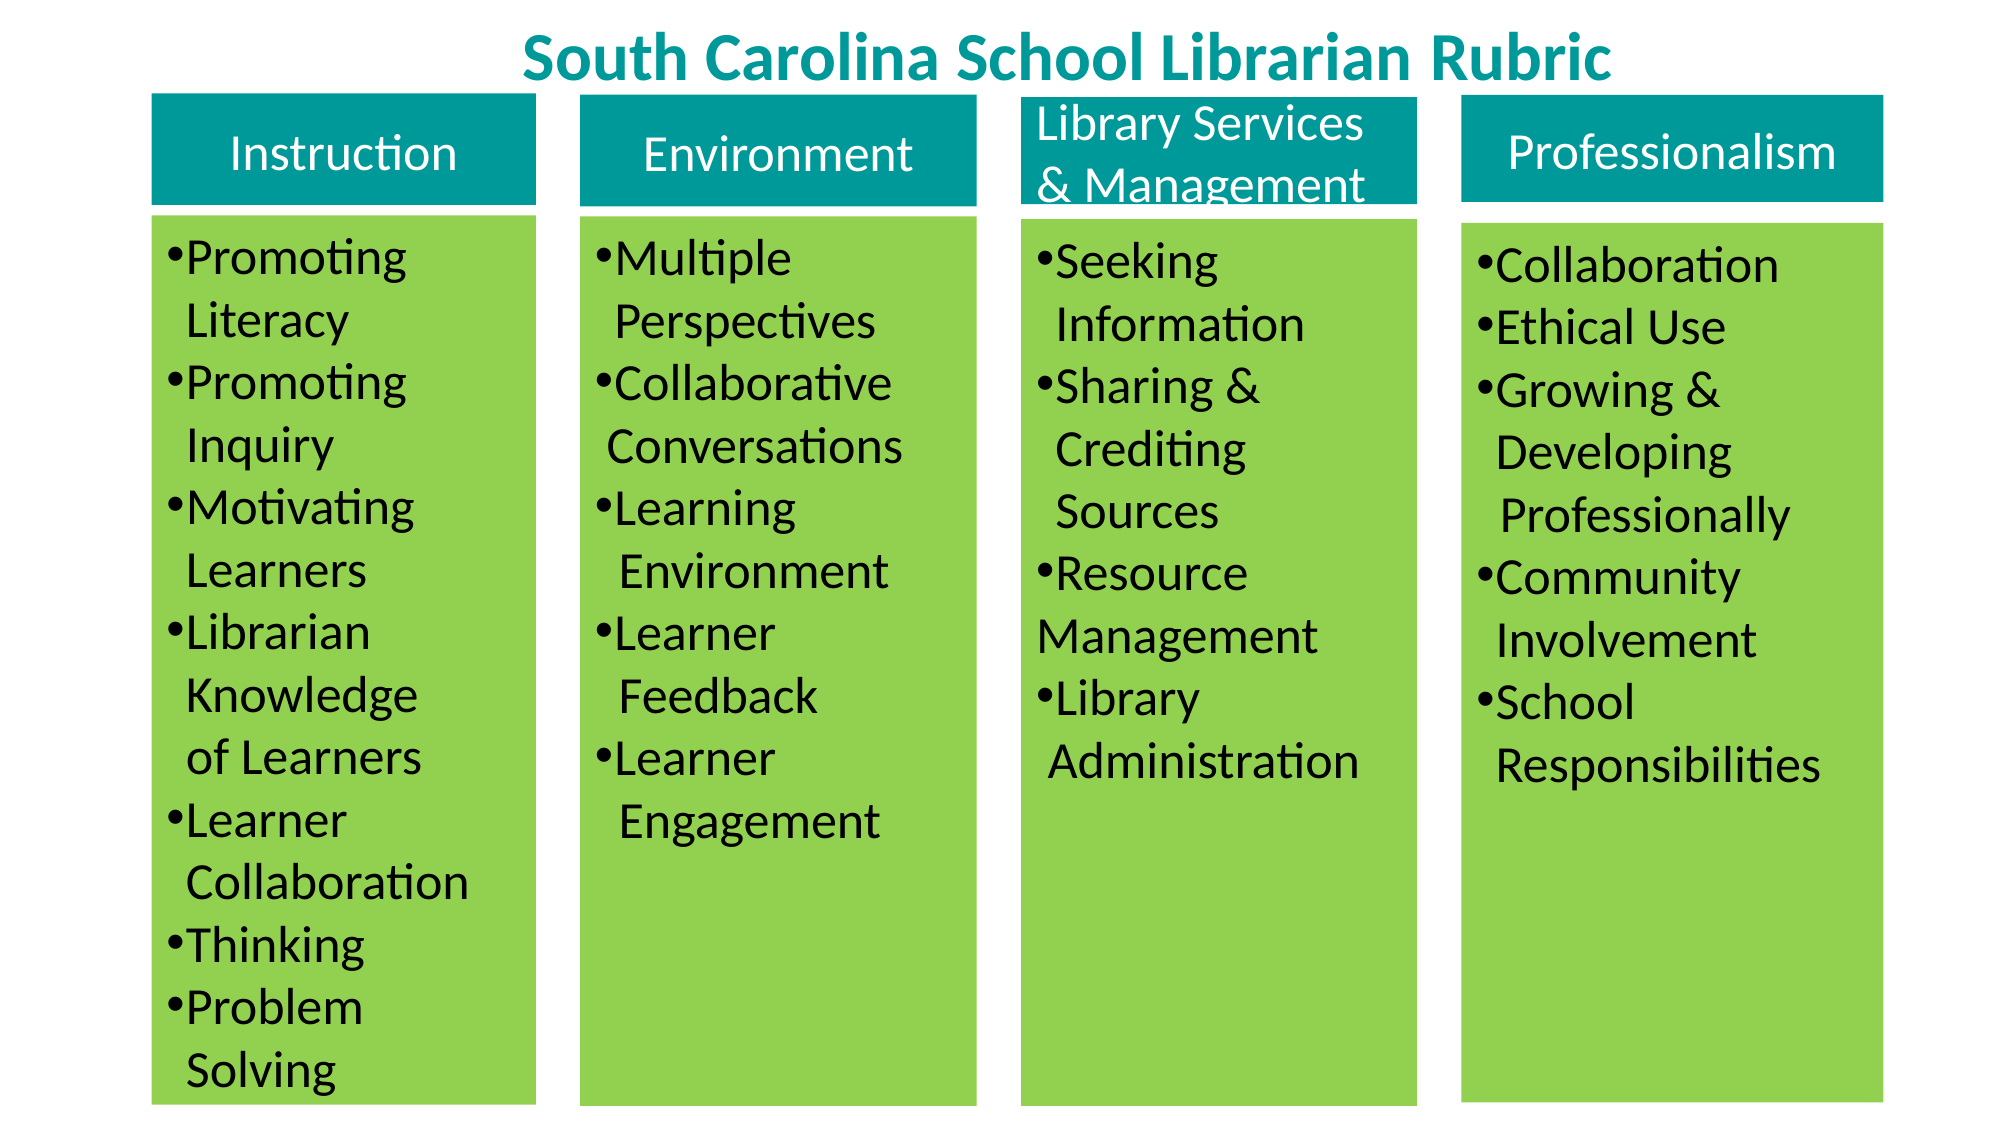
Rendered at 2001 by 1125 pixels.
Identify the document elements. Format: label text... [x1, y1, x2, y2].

text_box Library Services & Management [1020, 96, 1418, 205]
title South Carolina School Librarian Rubric [224, 0, 1866, 95]
text_box Instruction [151, 92, 537, 206]
text_box Collaboration Ethical Use Growing & Developing Professionally Community Involvement School Responsibilities [1461, 222, 1884, 1103]
text_box Multiple Perspectives Collaborative Conversations Learning Environment Learner Feedback Learner Engagement [580, 216, 977, 1106]
text_box Promoting Literacy Promoting Inquiry Motivating Learners Librarian Knowledge of Learners Learner Collaboration Thinking Problem Solving [151, 215, 536, 1105]
text_box Environment [579, 94, 978, 207]
text_box Professionalism [1460, 94, 1884, 203]
text_box Seeking Information Sharing & Crediting Sources Resource Management Library Administration [1021, 219, 1417, 1106]
